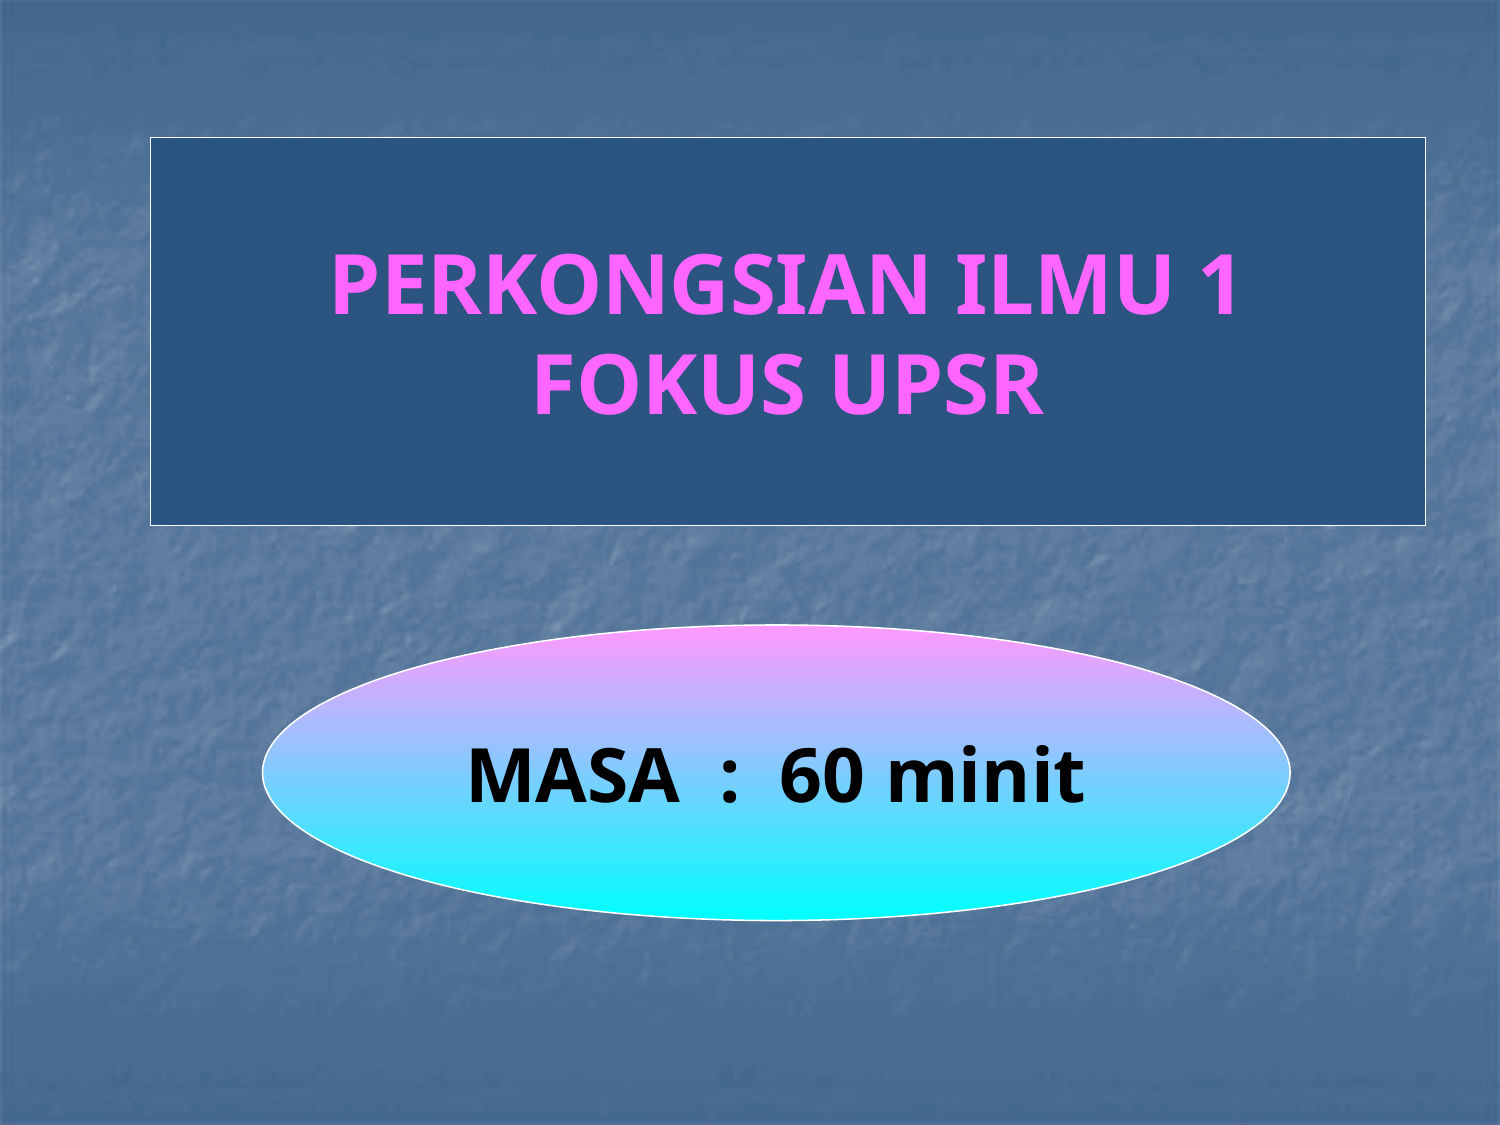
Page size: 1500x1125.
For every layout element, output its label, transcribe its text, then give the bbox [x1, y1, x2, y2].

title PERKONGSIAN ILMU 1 FOKUS UPSR [149, 137, 1426, 526]
text_box MASA : 60 minit [262, 624, 1291, 921]
